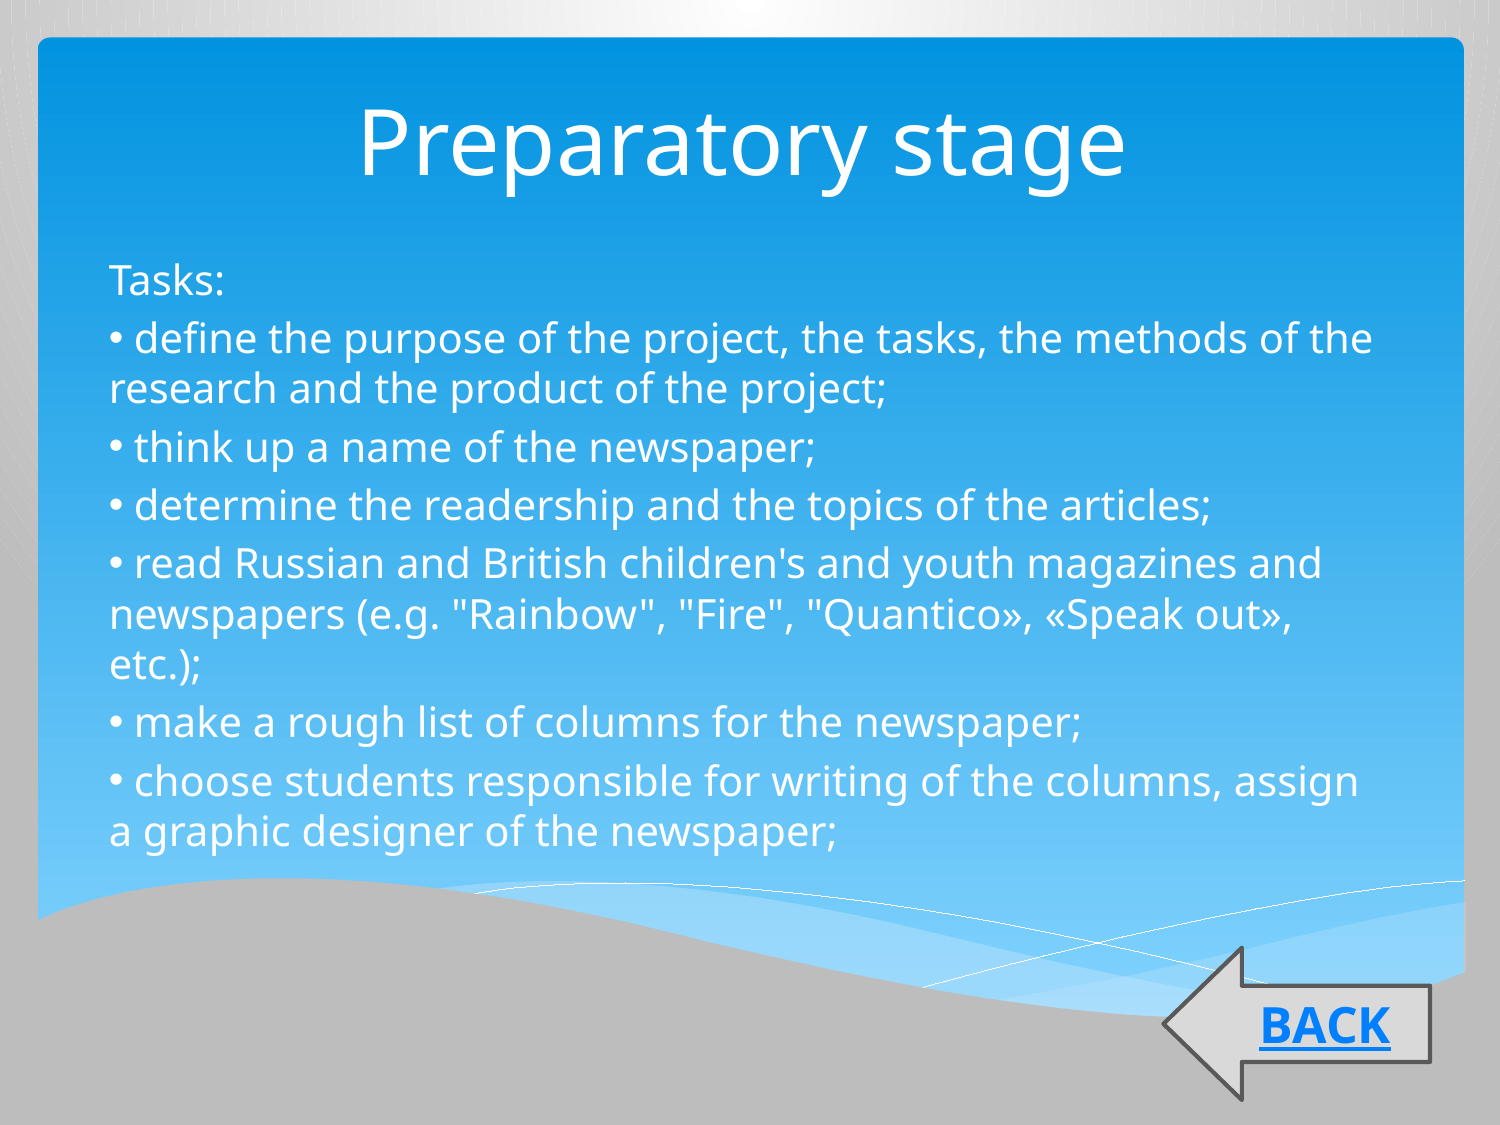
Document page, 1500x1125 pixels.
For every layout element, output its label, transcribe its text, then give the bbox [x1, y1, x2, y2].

subtitle Tasks: define the purpose of the project, the tasks, the methods of the research and the product of the project; think up a name of the newspaper; determine the readership and the topics of the articles; read Russian and British children's and youth magazines and newspapers (e.g. "Rainbow", "Fire", "Quantico», «Speak out», etc.); make a rough list of columns for the newspaper; choose students responsible for writing of the columns, assign a graphic designer of the newspaper; [93, 246, 1395, 1043]
title Preparatory stage [105, 70, 1381, 246]
text_box BACK [1244, 985, 1407, 1069]
text_box [1161, 945, 1433, 1102]
